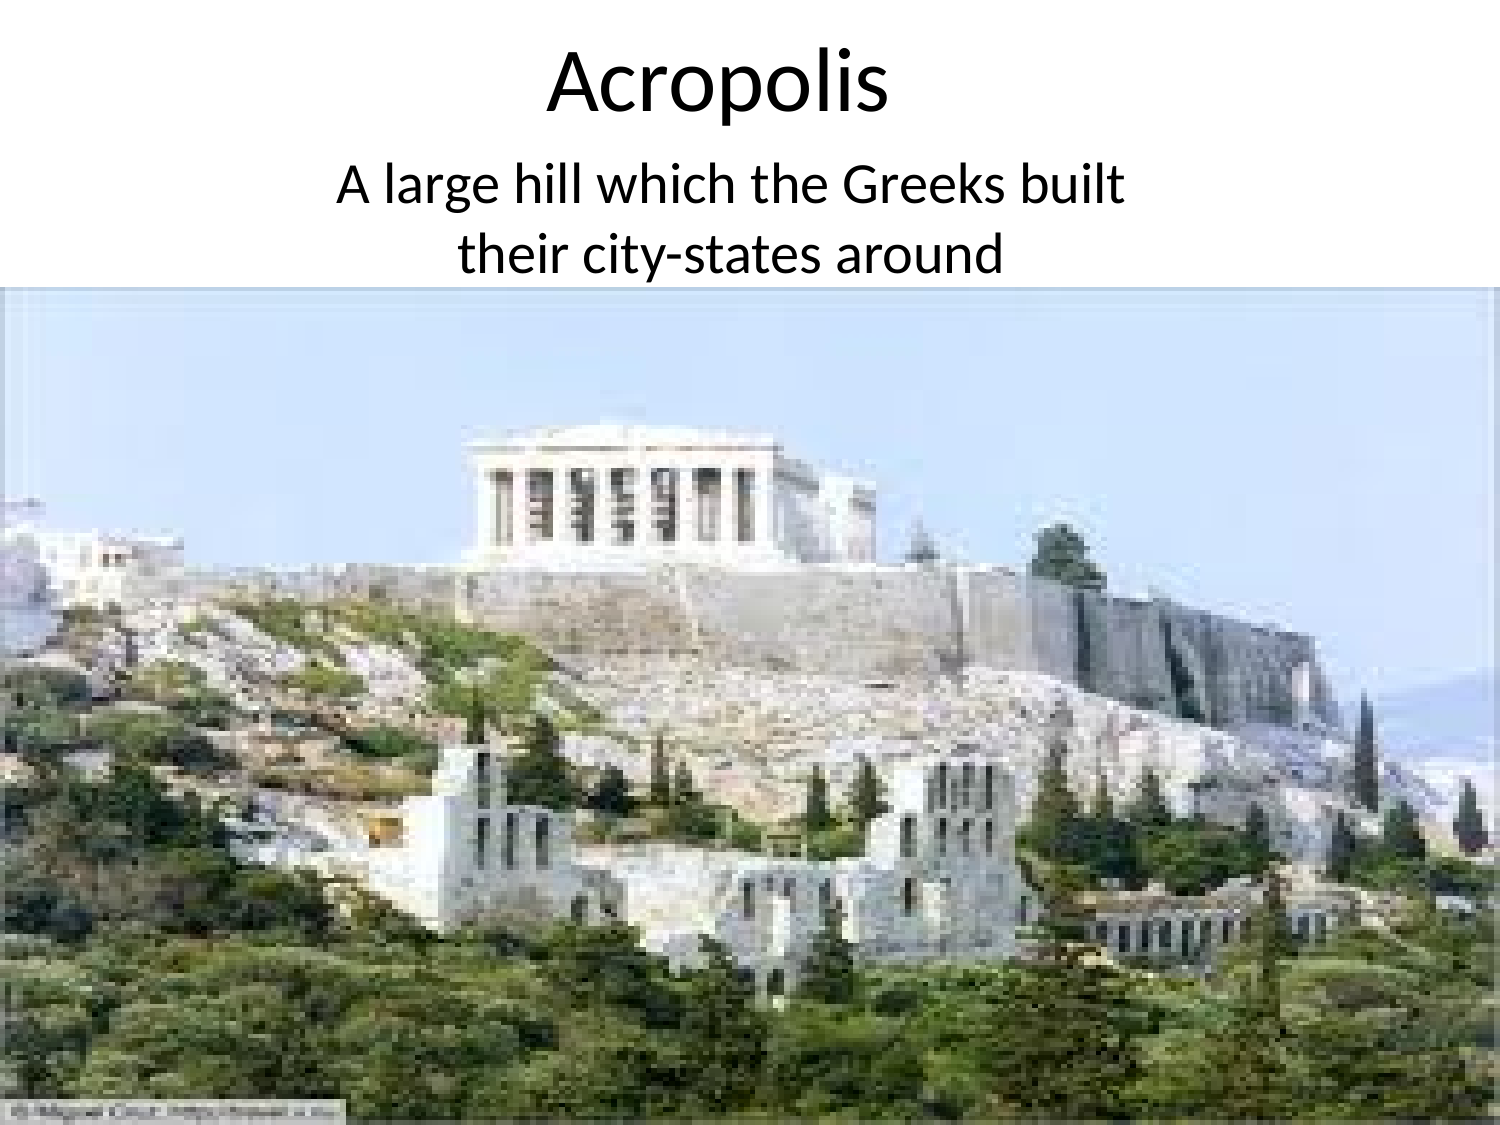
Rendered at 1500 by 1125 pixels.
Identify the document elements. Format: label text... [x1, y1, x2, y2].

text_box A large hill which the Greeks built their city-states around [262, 125, 1200, 285]
picture [0, 287, 1500, 1125]
title Acropolis [412, 0, 1026, 125]
